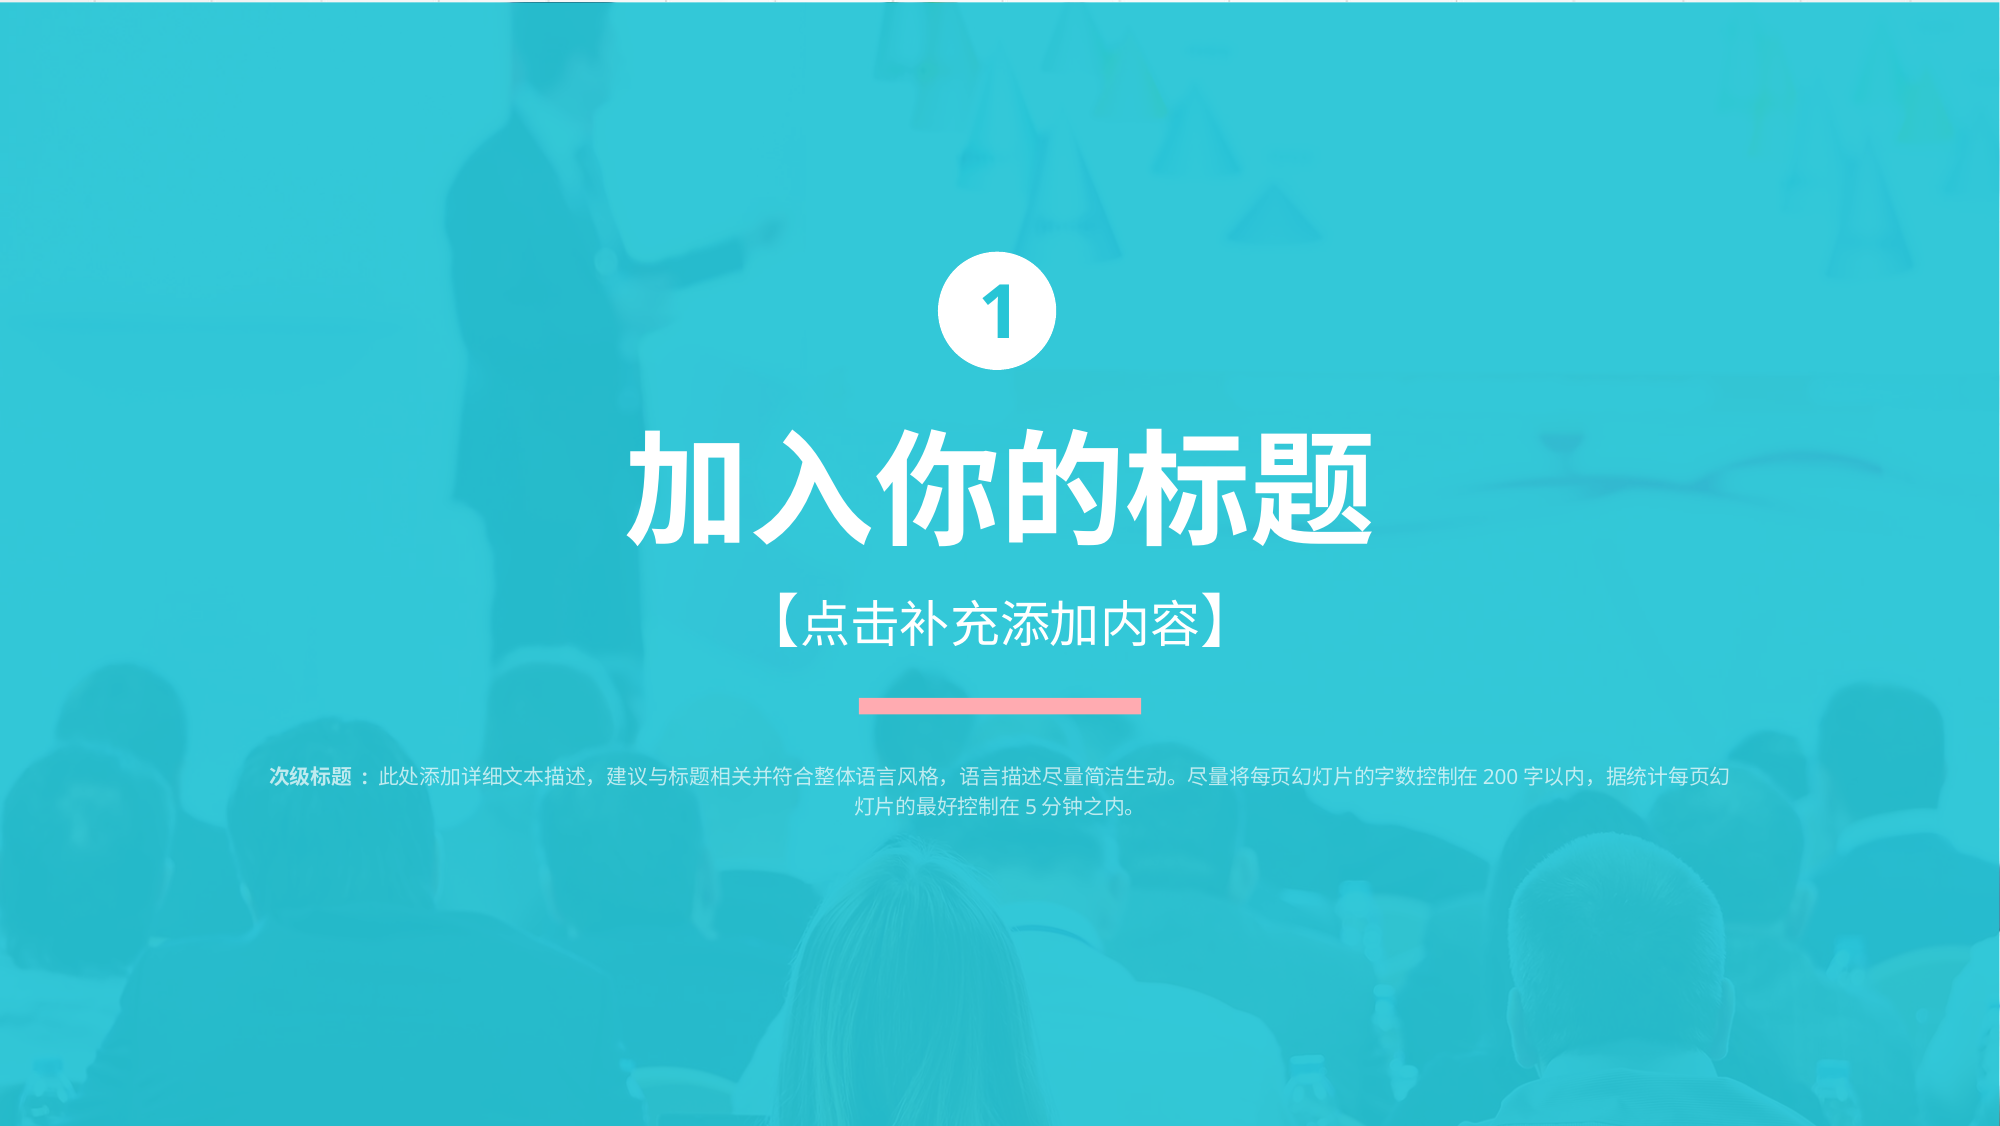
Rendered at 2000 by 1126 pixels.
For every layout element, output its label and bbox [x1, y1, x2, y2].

picture [0, 0, 2000, 1126]
text_box [891, 251, 1109, 370]
